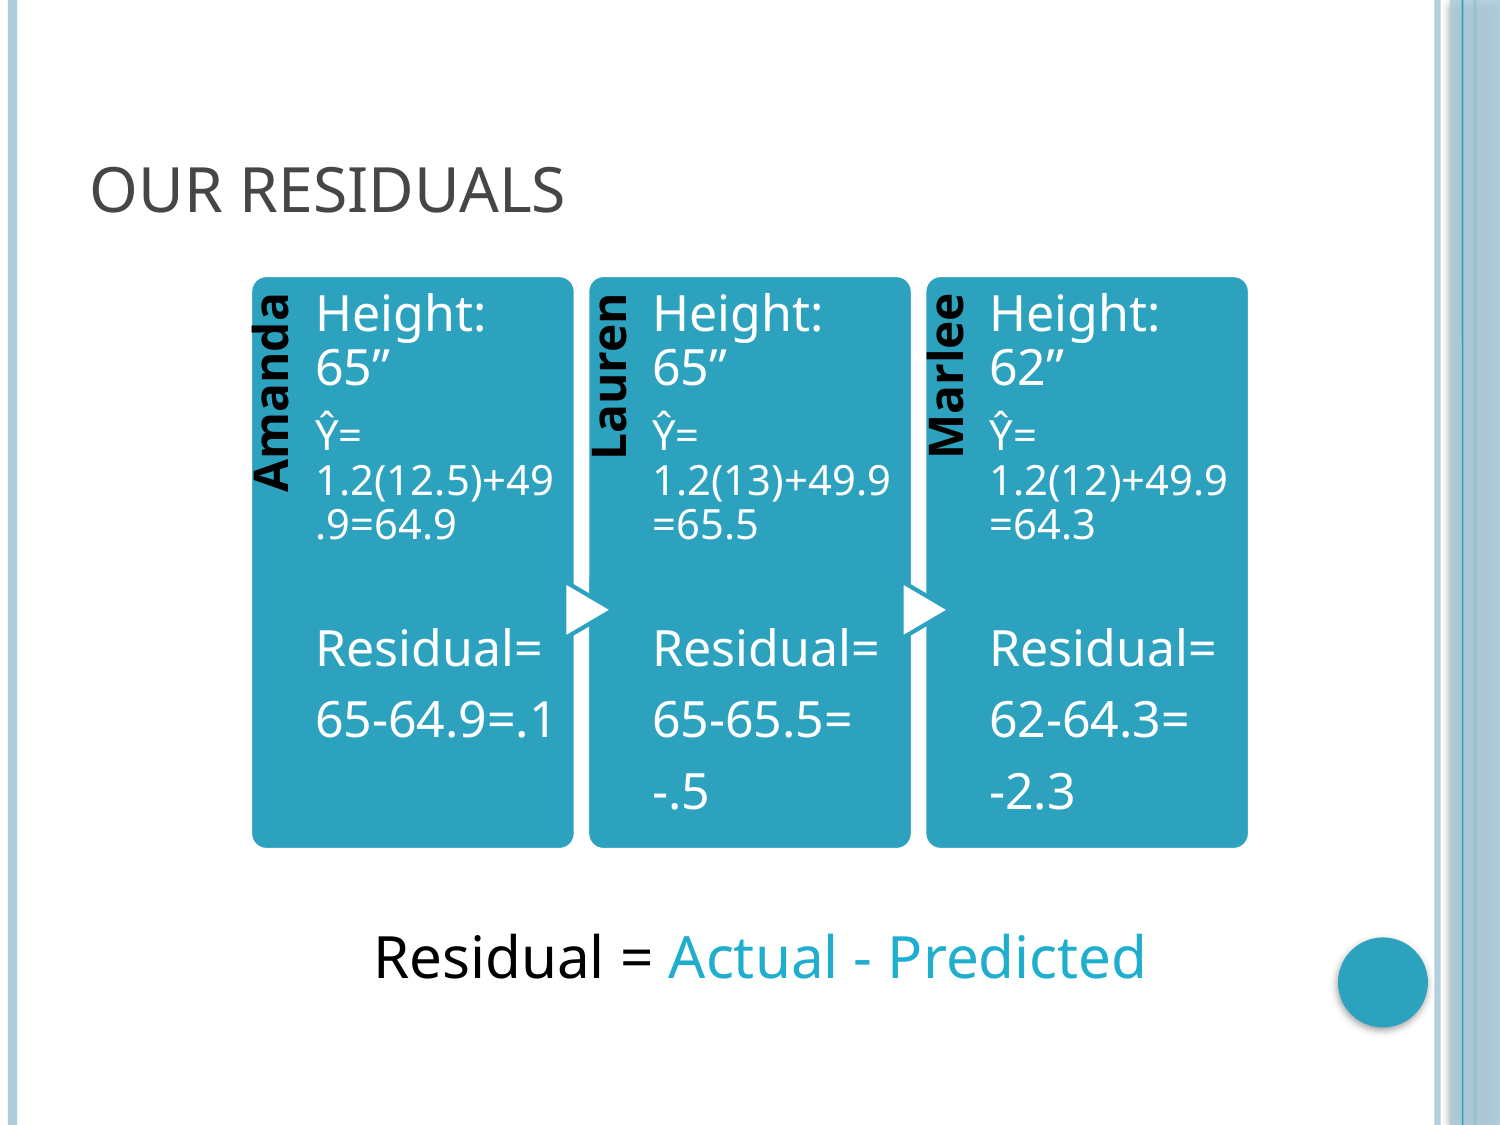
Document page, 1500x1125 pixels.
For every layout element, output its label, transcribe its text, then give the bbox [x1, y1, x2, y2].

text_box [249, 228, 1251, 897]
text_box Residual = Actual - Predicted [358, 912, 1163, 998]
title Our Residuals [75, 45, 1300, 233]
